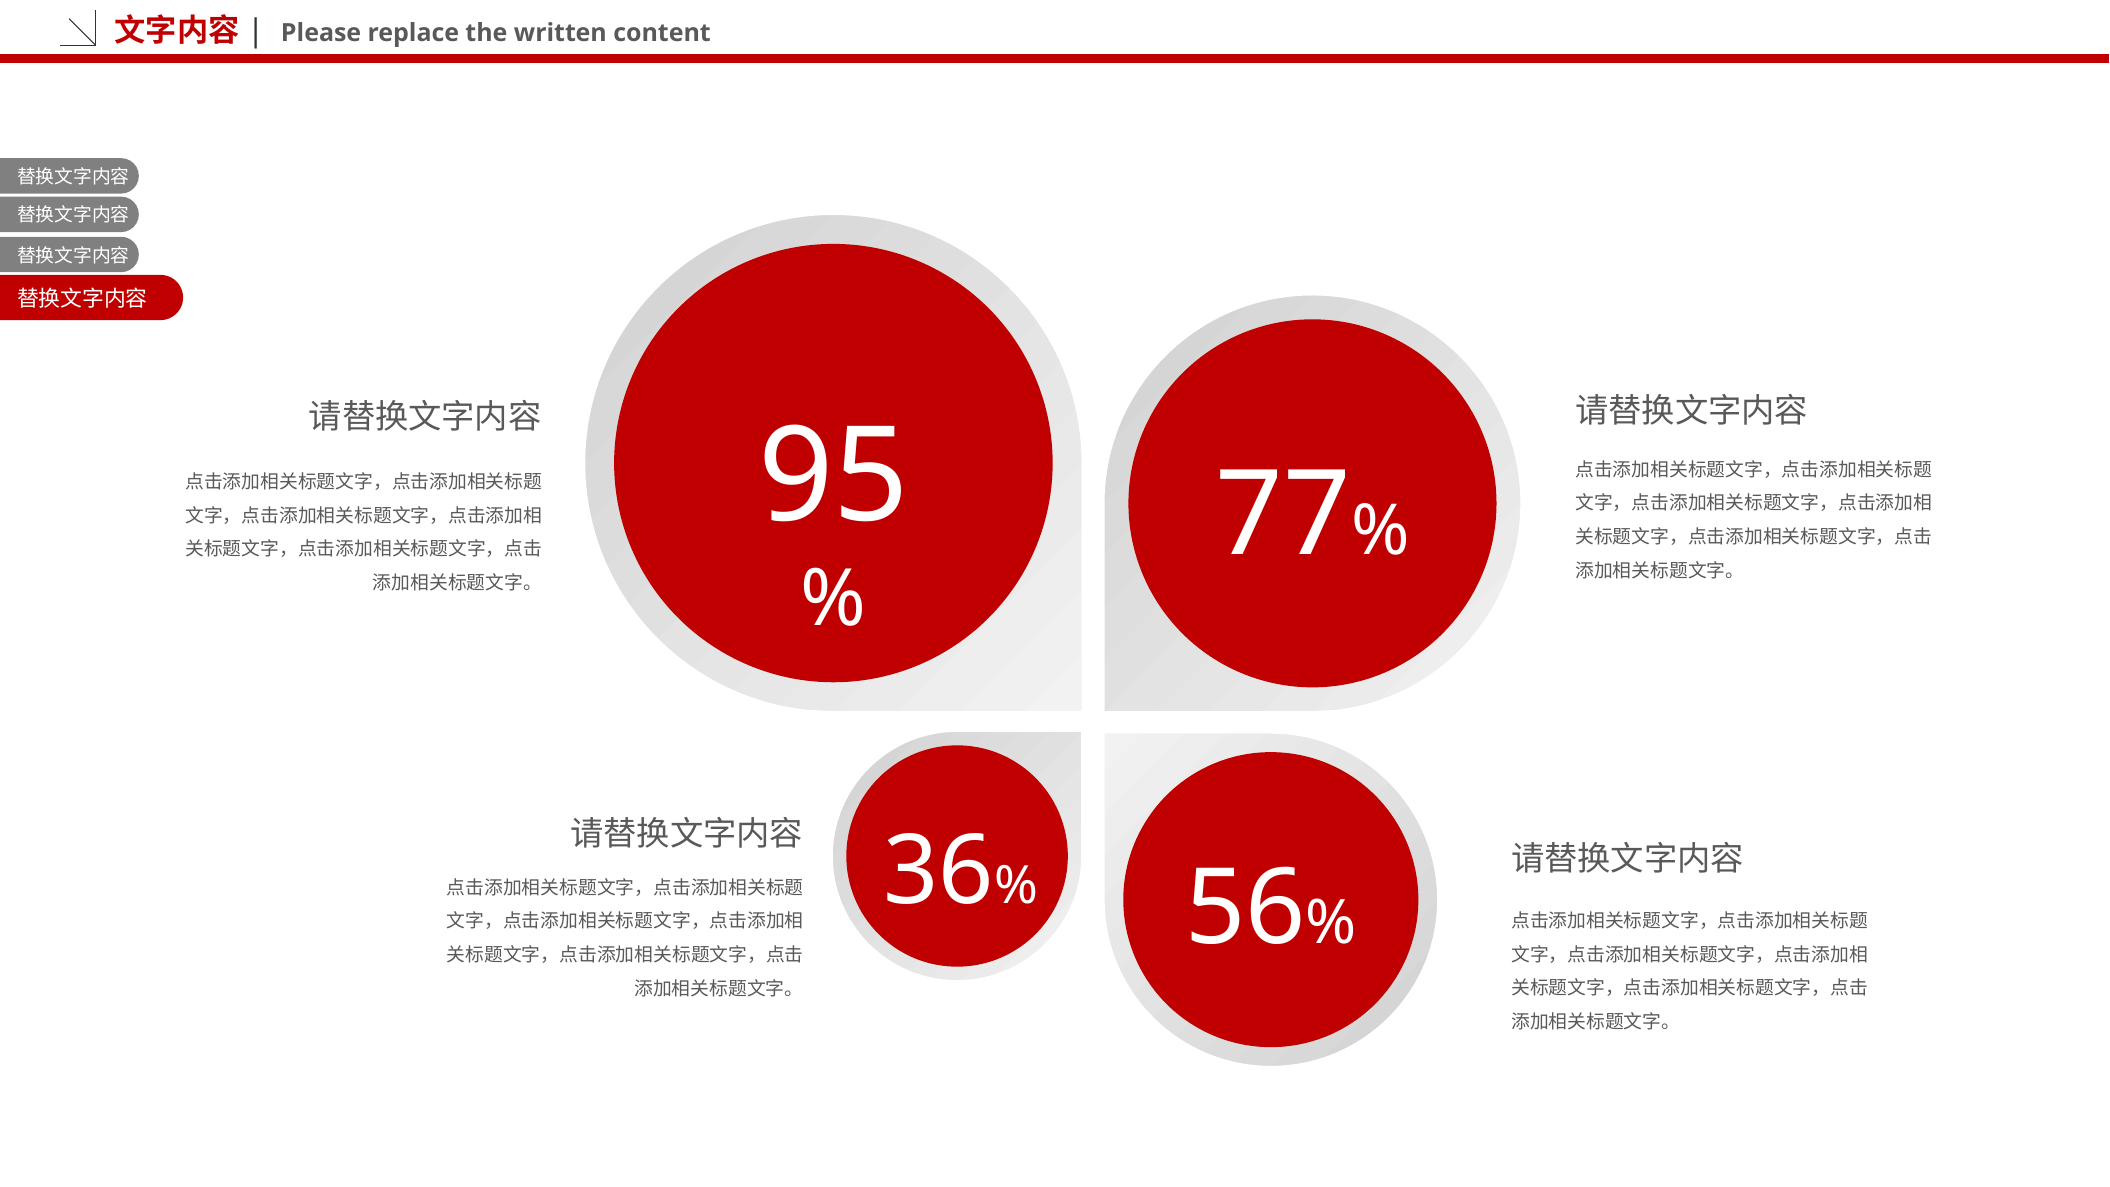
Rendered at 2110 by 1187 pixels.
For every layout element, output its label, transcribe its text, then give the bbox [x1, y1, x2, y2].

text_box 替换文字内容 [5, 196, 157, 233]
text_box 点击添加相关标题文字，点击添加相关标题文字，点击添加相关标题文字，点击添加相关标题文字，点击添加相关标题文字，点击添加相关标题文字。 [167, 451, 557, 601]
text_box 替换文字内容 [5, 236, 157, 273]
text_box 点击添加相关标题文字，点击添加相关标题文字，点击添加相关标题文字，点击添加相关标题文字，点击添加相关标题文字，点击添加相关标题文字。 [1523, 889, 1886, 1040]
text_box [0, 157, 127, 195]
text_box 文字内容| Please replace the written content [103, 4, 927, 54]
text_box [0, 195, 125, 234]
text_box [0, 273, 173, 322]
text_box [0, 235, 124, 274]
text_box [582, 212, 1523, 1069]
text_box 替换文字内容 [5, 158, 157, 194]
text_box 替换文字内容 [6, 277, 219, 319]
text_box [60, 9, 96, 46]
text_box 点击添加相关标题文字，点击添加相关标题文字，点击添加相关标题文字，点击添加相关标题文字，点击添加相关标题文字，点击添加相关标题文字。 [1560, 438, 1950, 589]
text_box 请替换文字内容 [275, 387, 557, 443]
text_box 点击添加相关标题文字，点击添加相关标题文字，点击添加相关标题文字，点击添加相关标题文字，点击添加相关标题文字，点击添加相关标题文字。 [429, 856, 582, 1007]
text_box 请替换文字内容 [1523, 829, 1778, 885]
text_box 请替换文字内容 [1560, 381, 1842, 437]
text_box 请替换文字内容 [536, 804, 582, 860]
